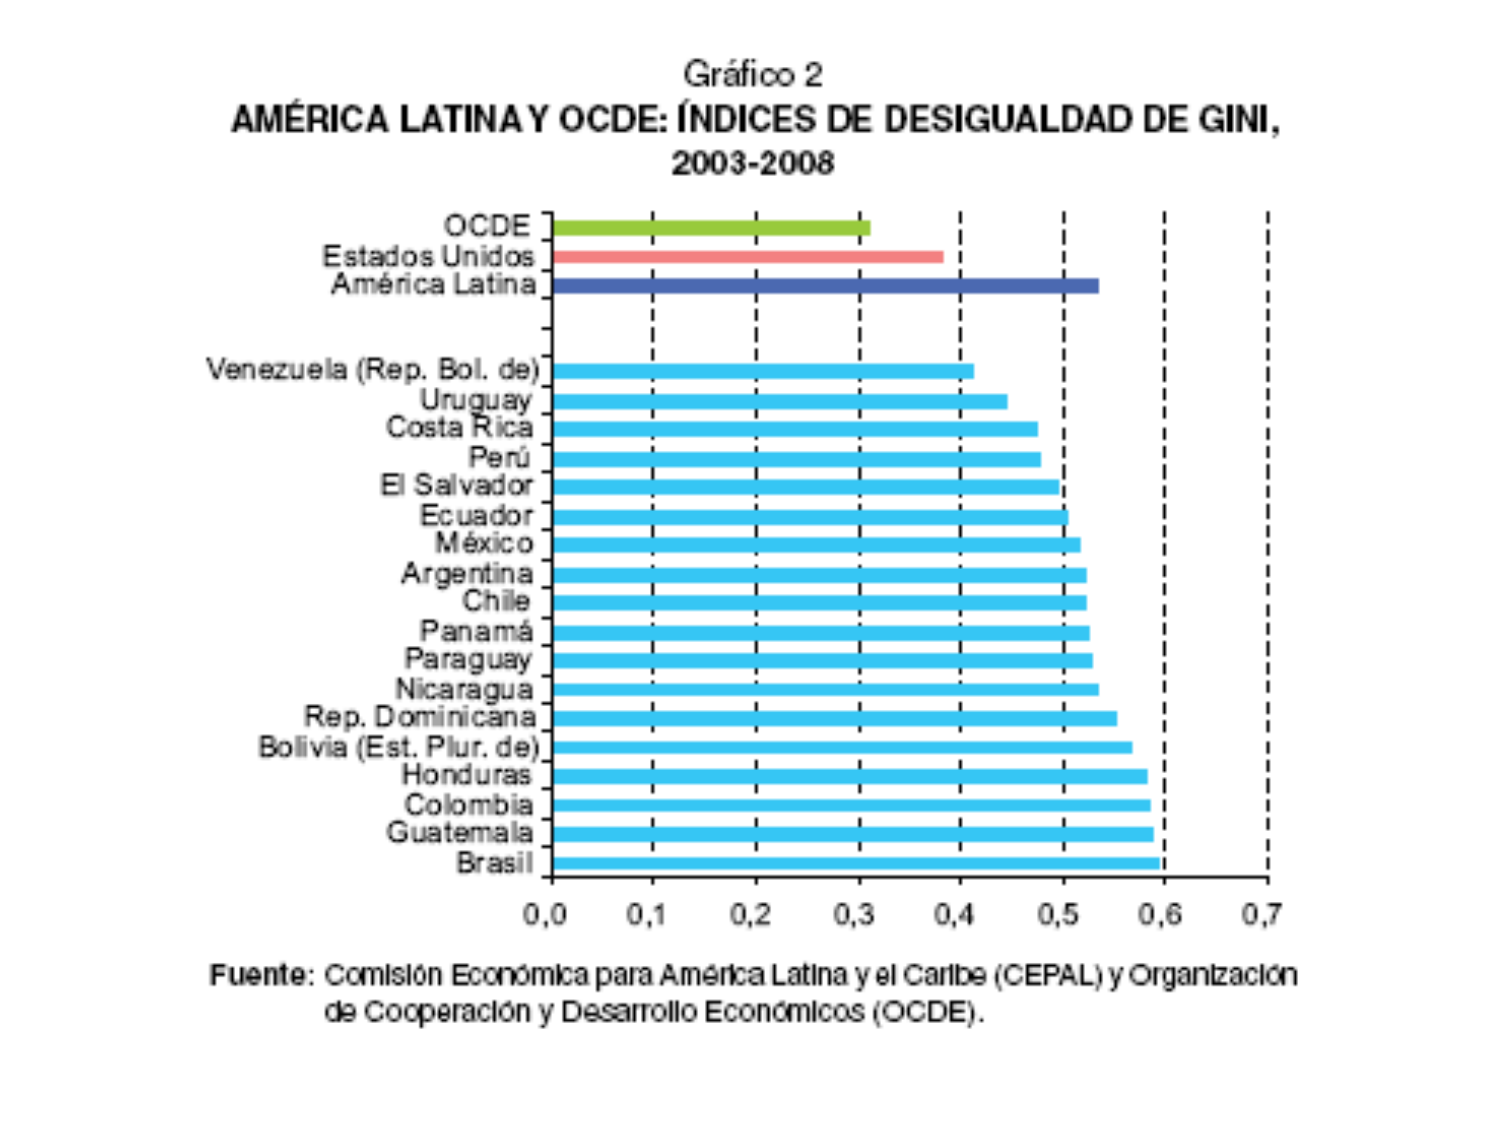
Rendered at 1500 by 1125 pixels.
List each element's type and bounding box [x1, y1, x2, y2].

picture [170, 0, 1365, 1093]
